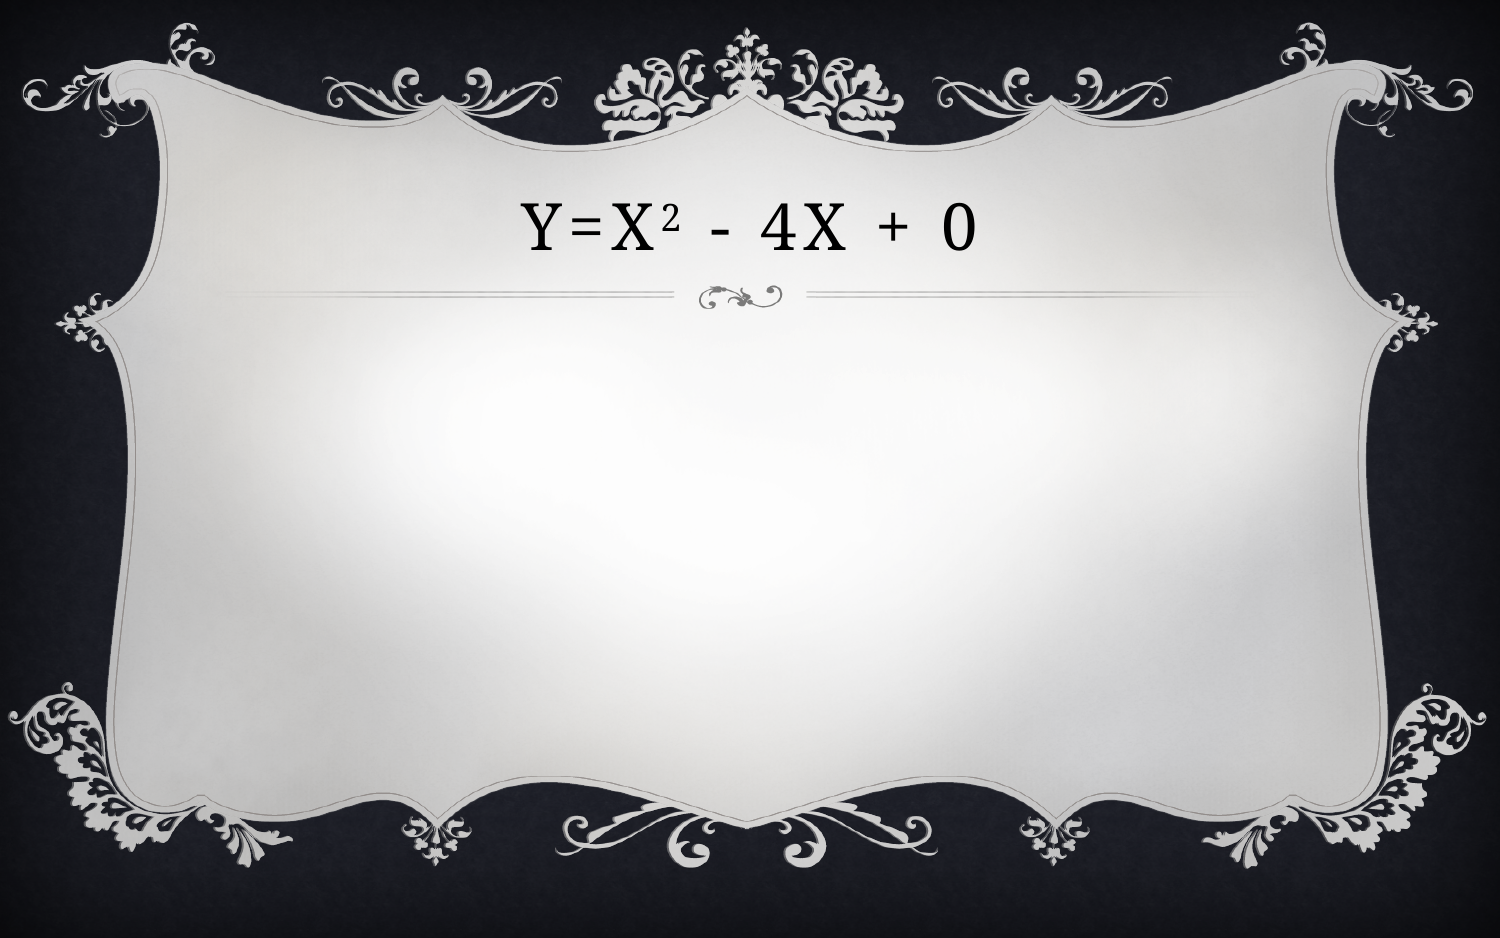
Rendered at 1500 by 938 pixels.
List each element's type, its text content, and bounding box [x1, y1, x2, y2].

picture [0, 0, 1500, 221]
title y=x2 - 4x + 0 [225, 177, 1275, 271]
picture [0, 349, 1500, 938]
